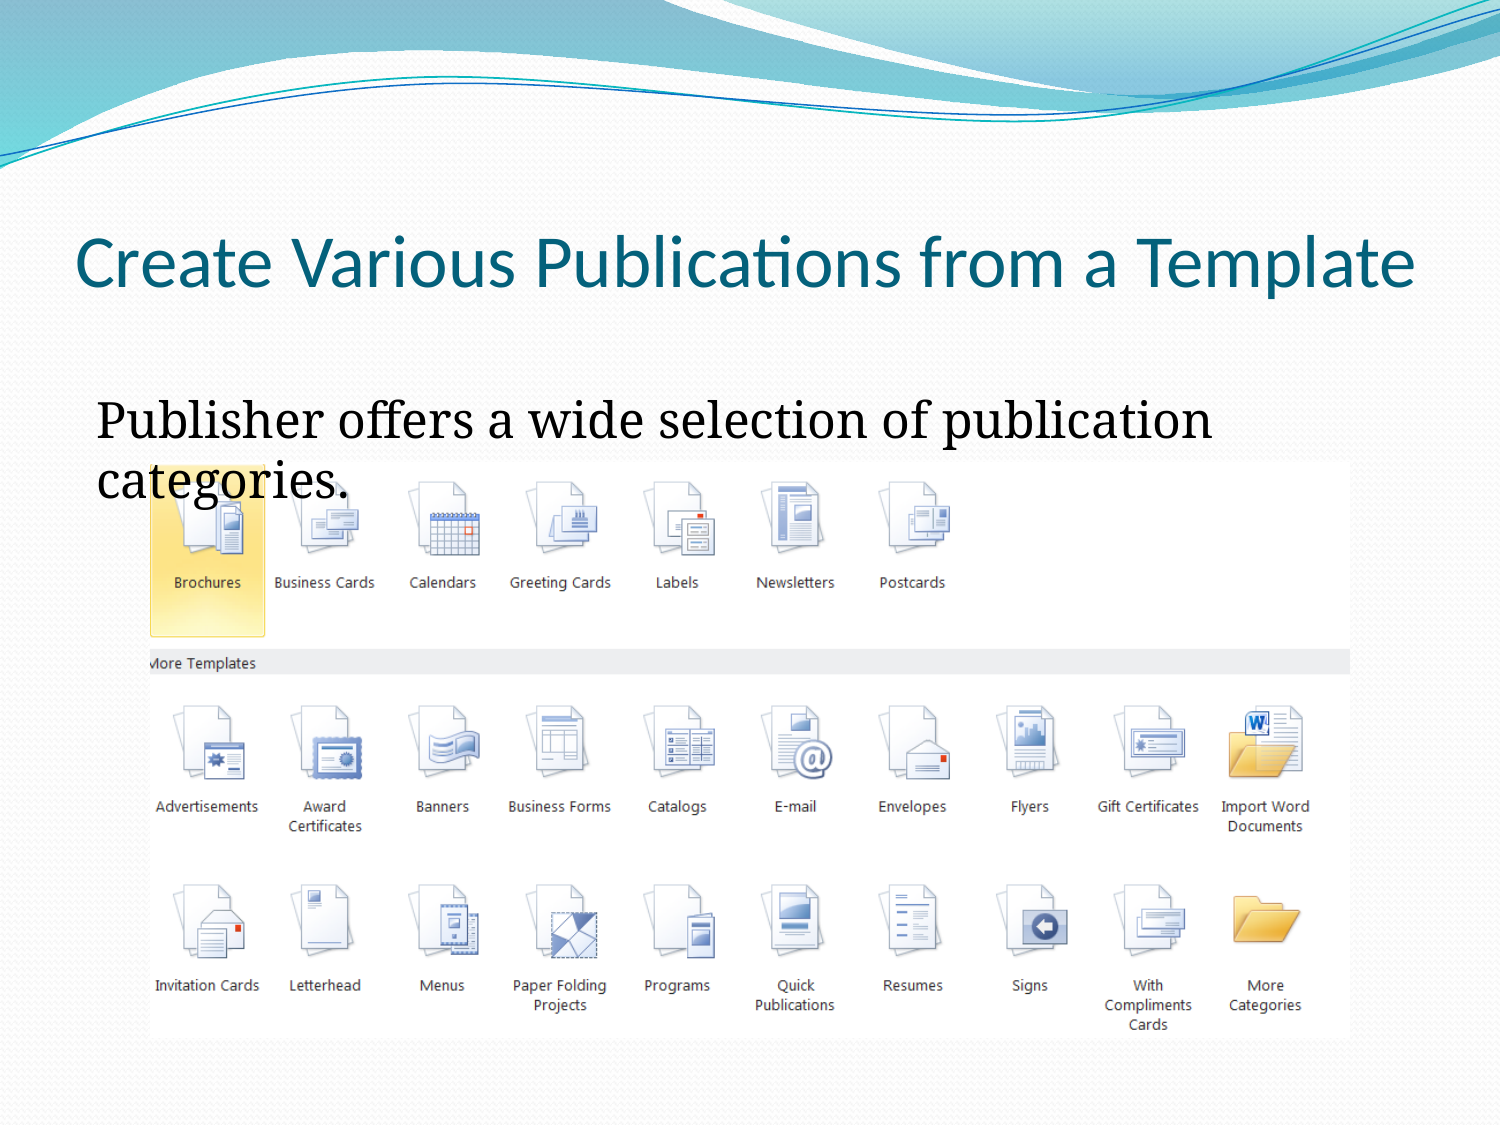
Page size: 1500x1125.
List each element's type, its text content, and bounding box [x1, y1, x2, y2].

title Create Various Publications from a Template [75, 115, 1425, 303]
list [150, 462, 1351, 1038]
text_box Publisher offers a wide selection of publication categories. [81, 381, 1357, 516]
